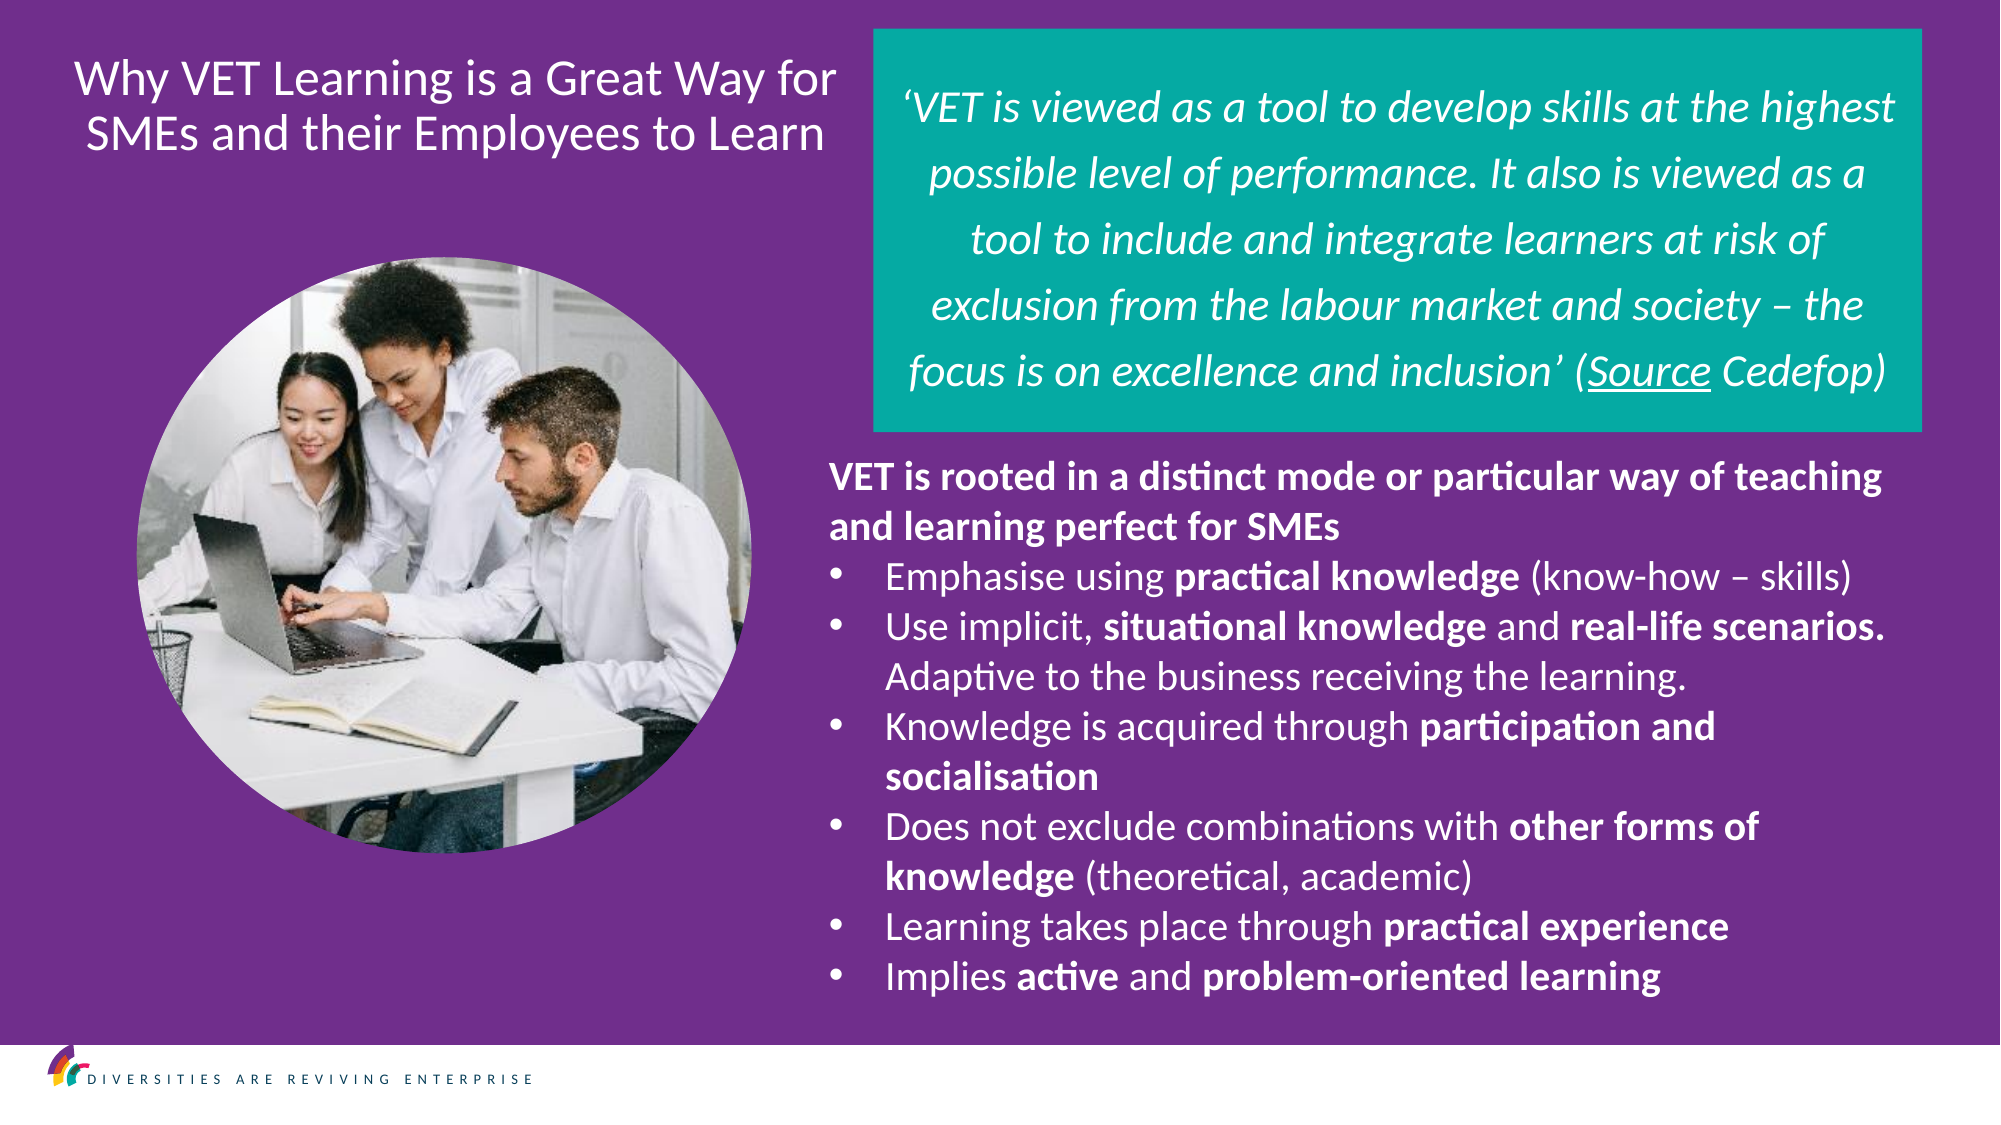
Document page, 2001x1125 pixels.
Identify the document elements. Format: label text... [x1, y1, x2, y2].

list ‘VET is viewed as a tool to develop skills at the highest possible level of performance. It also is viewed as a tool to include and integrate learners at risk of exclusion from the labour market and society – the focus is on excellence and inclusion’ (Source Cedefop) [873, 28, 1923, 433]
text_box Why VET Learning is a Great Way for SMEs and their Employees to Learn [53, 28, 859, 184]
list VET is rooted in a distinct mode or particular way of teaching and learning perfect for SMEs Emphasise using practical knowledge (know-how – skills) Use implicit, situational knowledge and real-life scenarios. Adaptive to the business receiving the learning. Knowledge is acquired through participation and socialisation Does not exclude combinations with other forms of knowledge (theoretical, academic) Learning takes place through practical experience Implies active and problem-oriented learning [814, 441, 1937, 507]
picture [136, 257, 752, 854]
